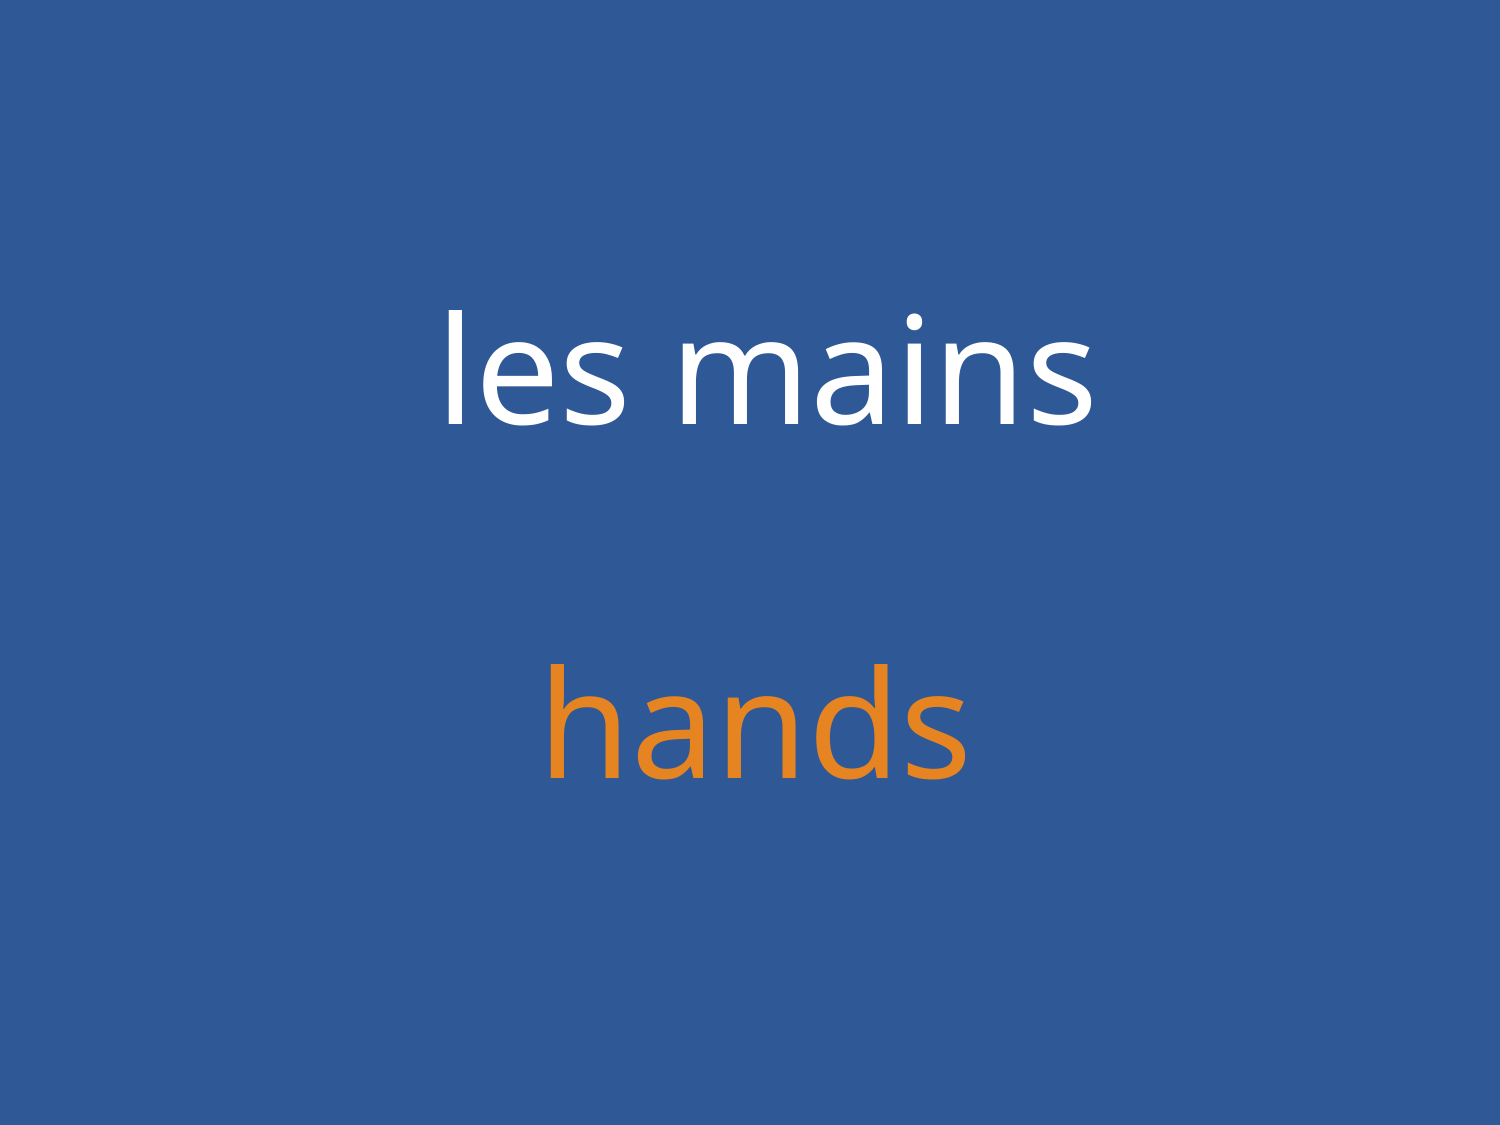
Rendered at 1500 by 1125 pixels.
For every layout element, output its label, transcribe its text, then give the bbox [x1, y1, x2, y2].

text_box les mains [301, 267, 1235, 462]
text_box hands [301, 621, 1211, 817]
